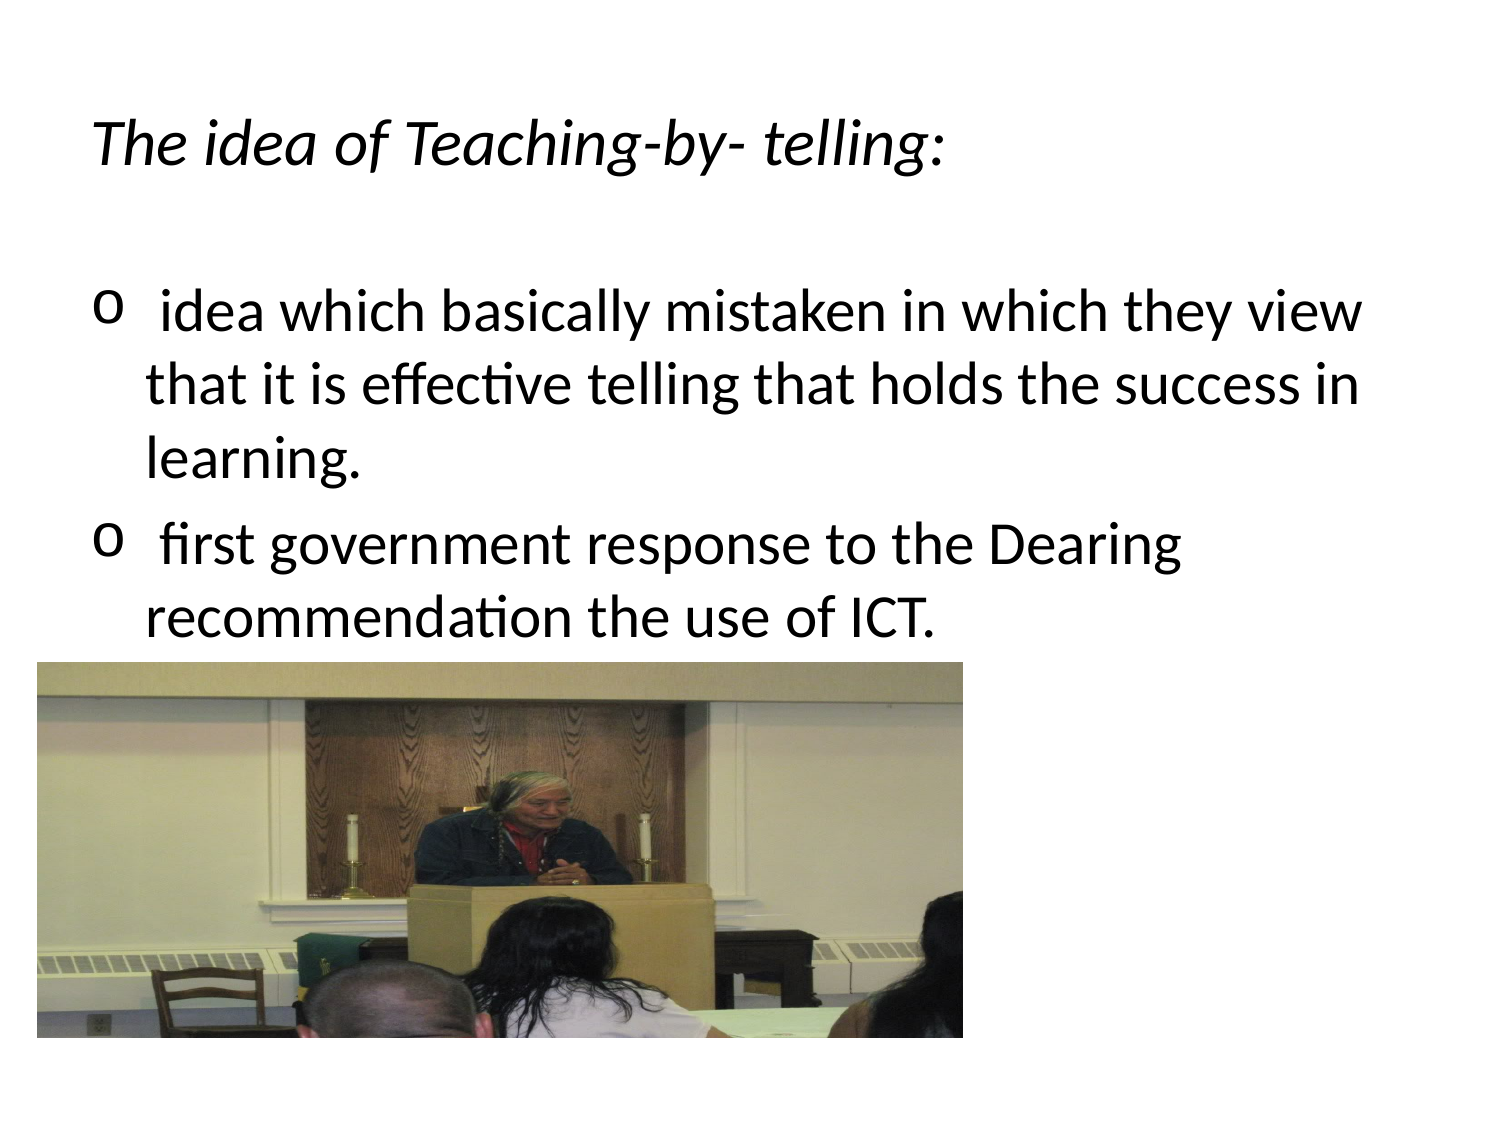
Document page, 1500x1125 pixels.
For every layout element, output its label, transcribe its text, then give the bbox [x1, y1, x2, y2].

list idea which basically mistaken in which they view that it is effective telling that holds the success in learning. first government response to the Dearing recommendation the use of ICT. [75, 262, 1425, 1005]
picture [37, 662, 963, 1038]
title The idea of Teaching-by- telling: [75, 45, 1425, 233]
